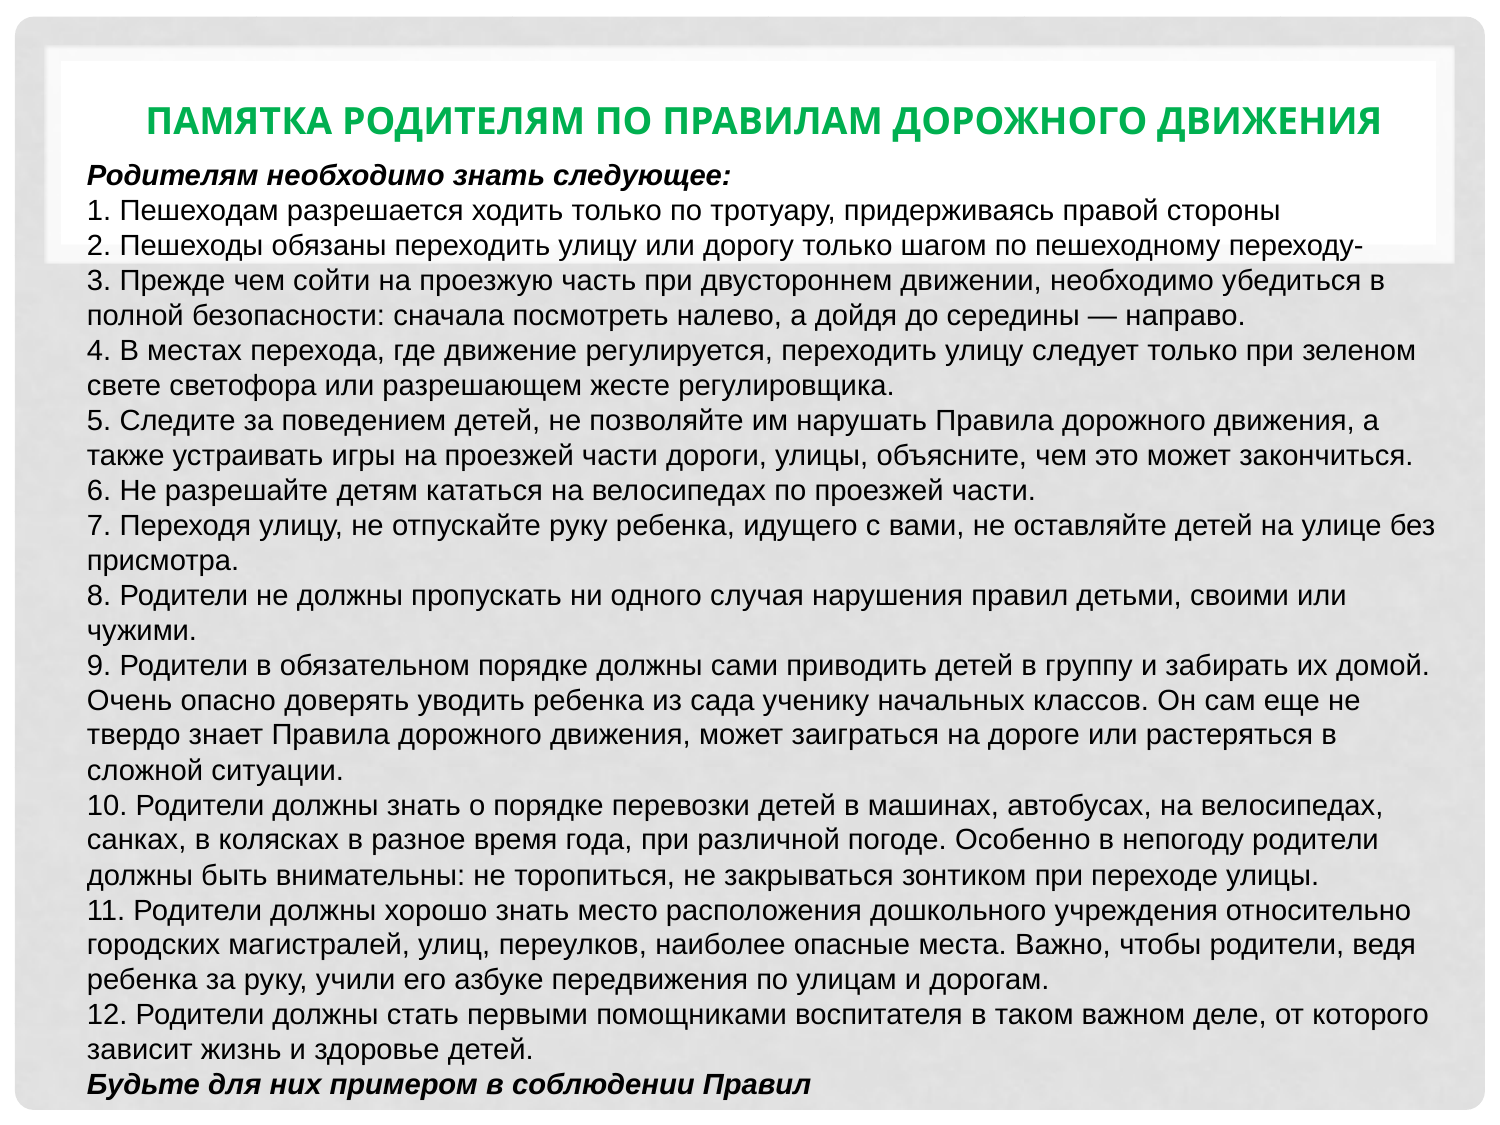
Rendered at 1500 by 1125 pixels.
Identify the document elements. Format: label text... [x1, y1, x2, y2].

list Родителям необходимо знать следующее: 1. Пешеходам разрешается ходить только по тротуару, придерживаясь правой стороны 2. Пешеходы обязаны переходить улицу или дорогу только шагом по пешеходному переходу- 3. Прежде чем сойти на проезжую часть при двустороннем движении, необходимо убедиться в полной безопасности: сначала посмотреть налево, а дойдя до середины — направо. 4. В местах перехода, где движение регулируется, переходить улицу следует только при зеленом свете светофора или разрешающем жесте регулировщика. 5. Следите за поведением детей, не позволяйте им нарушать Правила дорожного движения, а также устраивать игры на проезжей части дороги, улицы, объясните, чем это может закончиться. 6. Не разрешайте детям кататься на велосипедах по проезжей части. 7. Переходя улицу, не отпускайте руку ребенка, идущего с вами, не оставляйте детей на улице без присмотра. 8. Родители не должны пропускать ни одного случая нарушения правил детьми, своими или чужими. 9. Родители в обязательном порядке должны сами приводить детей в группу и забирать их домой. Очень опасно доверять уводить ребенка из сада ученику начальных классов. Он сам еще не твердо знает Правила дорожного движения, может заиграться на дороге или растеряться в сложной ситуации. 10. Родители должны знать о порядке перевозки детей в машинах, автобусах, на велосипедах, санках, в колясках в разное время года, при различной погоде. Особенно в непогоду родители должны быть внимательны: не торопиться, не закрываться зонтиком при переходе улицы. 11. Родители должны хорошо знать место расположения дошкольного учреждения относительно городских магистралей, улиц, переулков, наиболее опасные места. Важно, чтобы родители, ведя ребенка за руку, учили его азбуке передвижения по улицам и дорогам. 12. Родители должны стать первыми помощниками воспитателя в таком важном деле, от которого зависит жизнь и здоровье детей. Будьте для них примером в соблюдении Правил [53, 149, 1459, 1005]
title ПАМЯТКА РОДИТЕЛЯМ ПО ПРАВИЛАМ ДОРОЖНОГО ДВИЖЕНИЯ [69, 30, 1459, 149]
